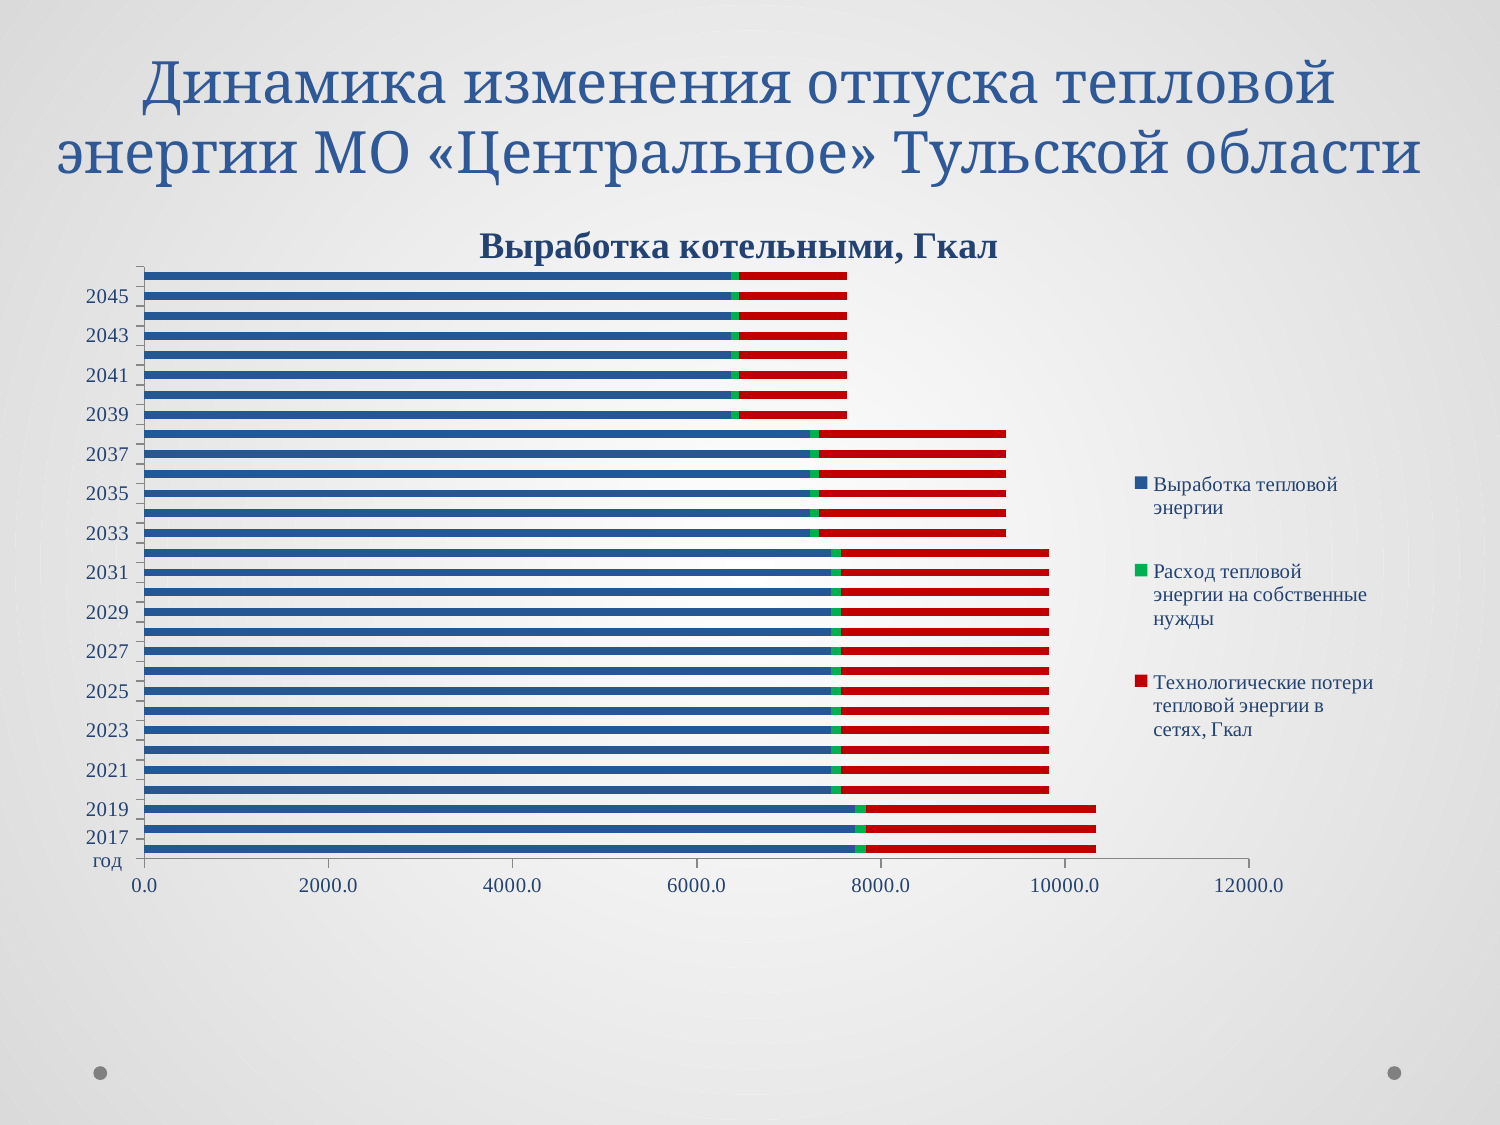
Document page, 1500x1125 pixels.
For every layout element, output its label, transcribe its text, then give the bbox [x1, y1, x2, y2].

title Динамика изменения отпуска тепловой энергии МО «Центральное» Тульской области [14, 34, 1464, 193]
chart [80, 190, 1398, 967]
